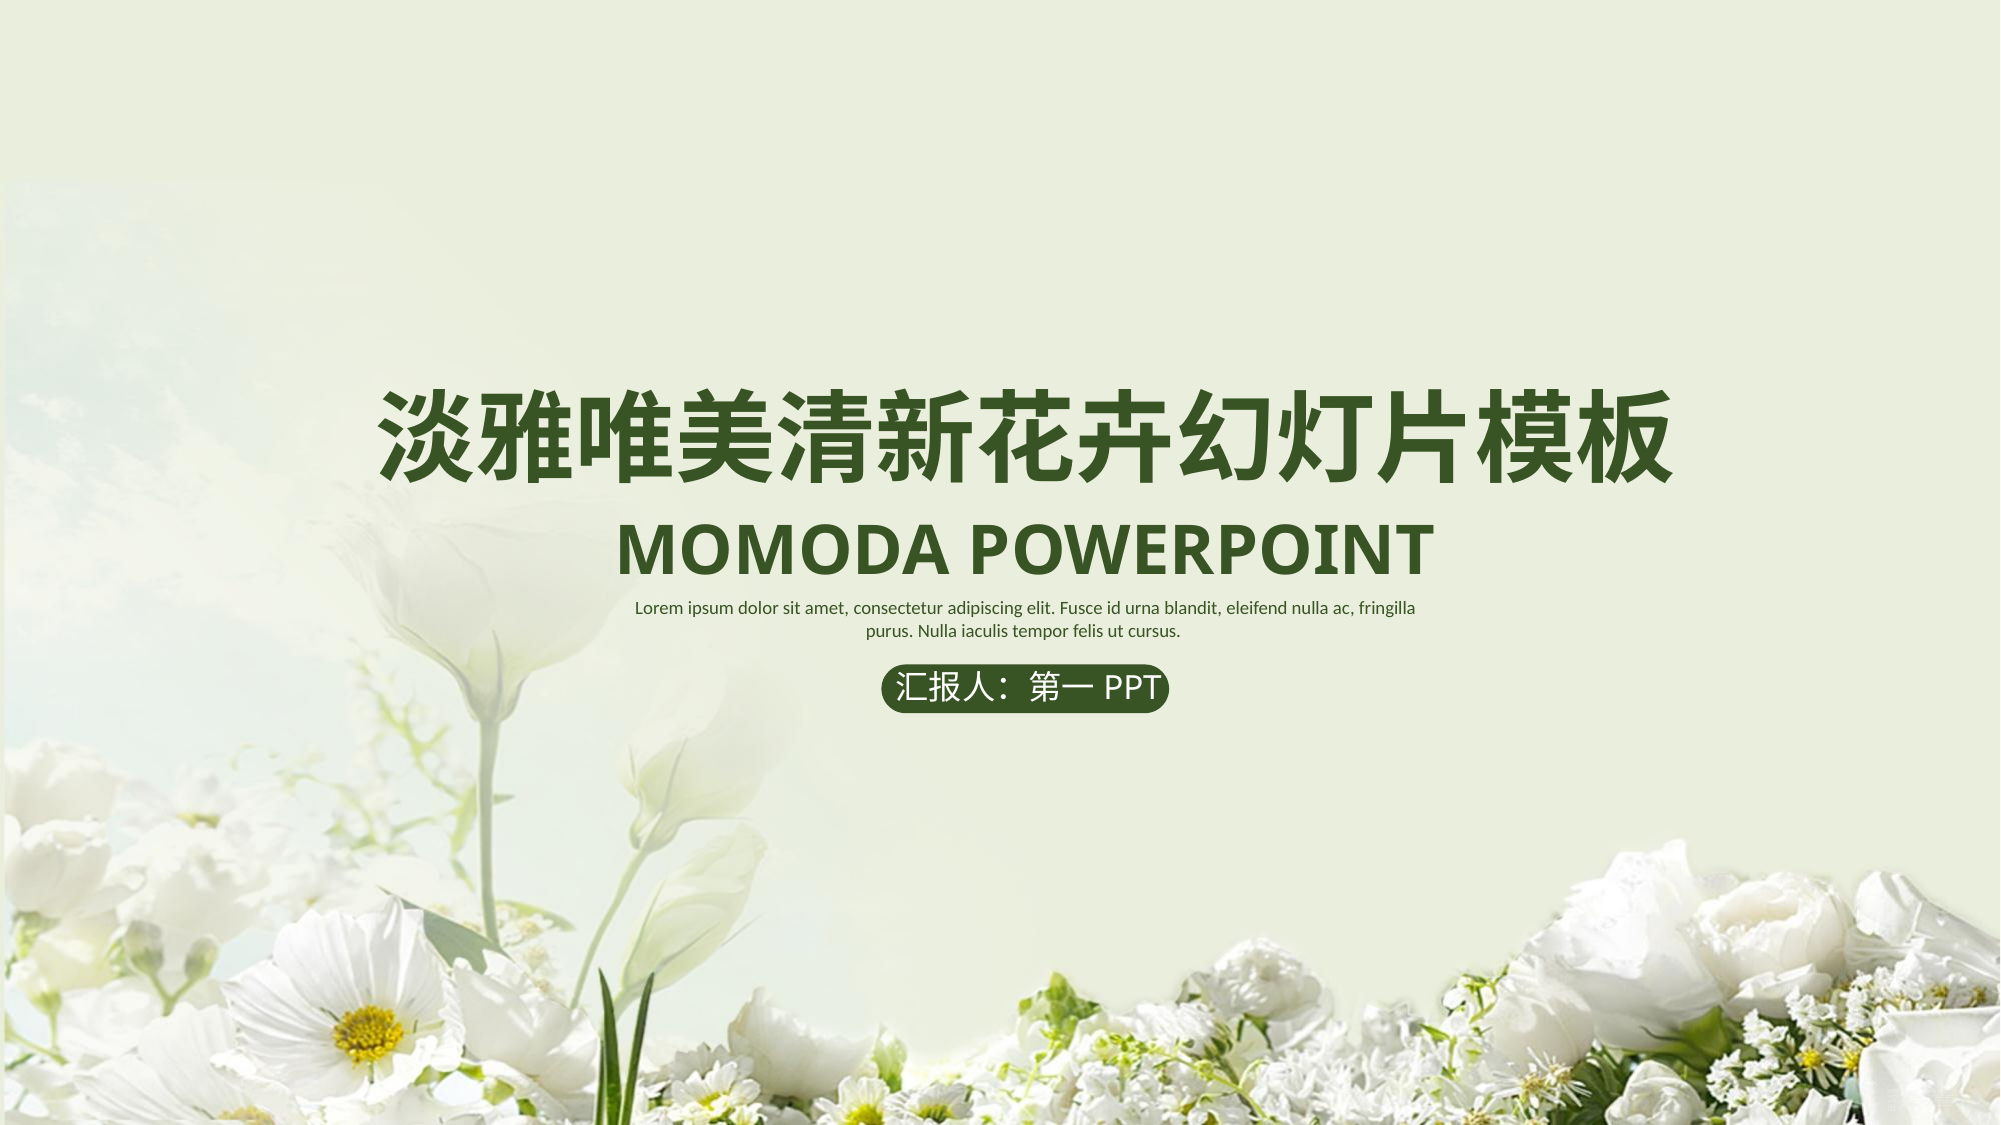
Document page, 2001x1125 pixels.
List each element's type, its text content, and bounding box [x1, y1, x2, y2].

picture [0, 0, 2001, 1125]
text_box 汇报人：第一PPT [884, 660, 1184, 712]
text_box [880, 675, 884, 702]
text_box 淡雅唯美清新花卉幻灯片模板 [363, 369, 1687, 501]
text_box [619, 500, 1432, 648]
